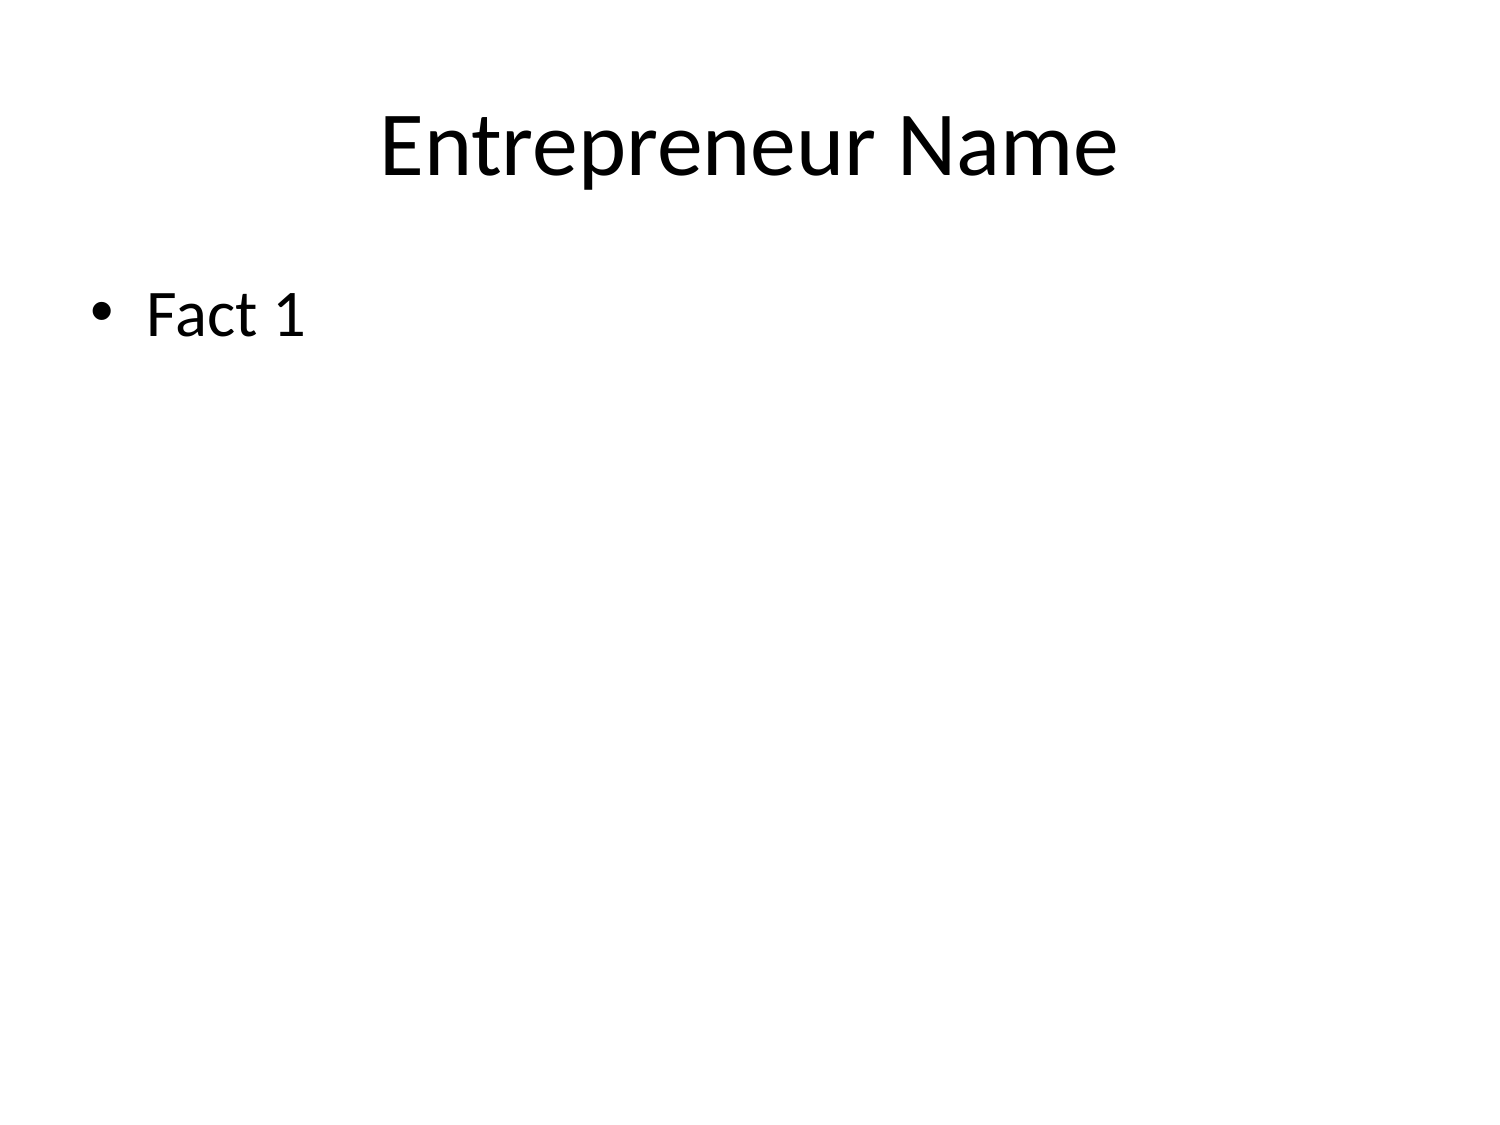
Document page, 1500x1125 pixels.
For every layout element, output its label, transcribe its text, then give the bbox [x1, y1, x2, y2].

list Fact 1 [75, 262, 1425, 1005]
title Entrepreneur Name [75, 45, 1425, 233]
